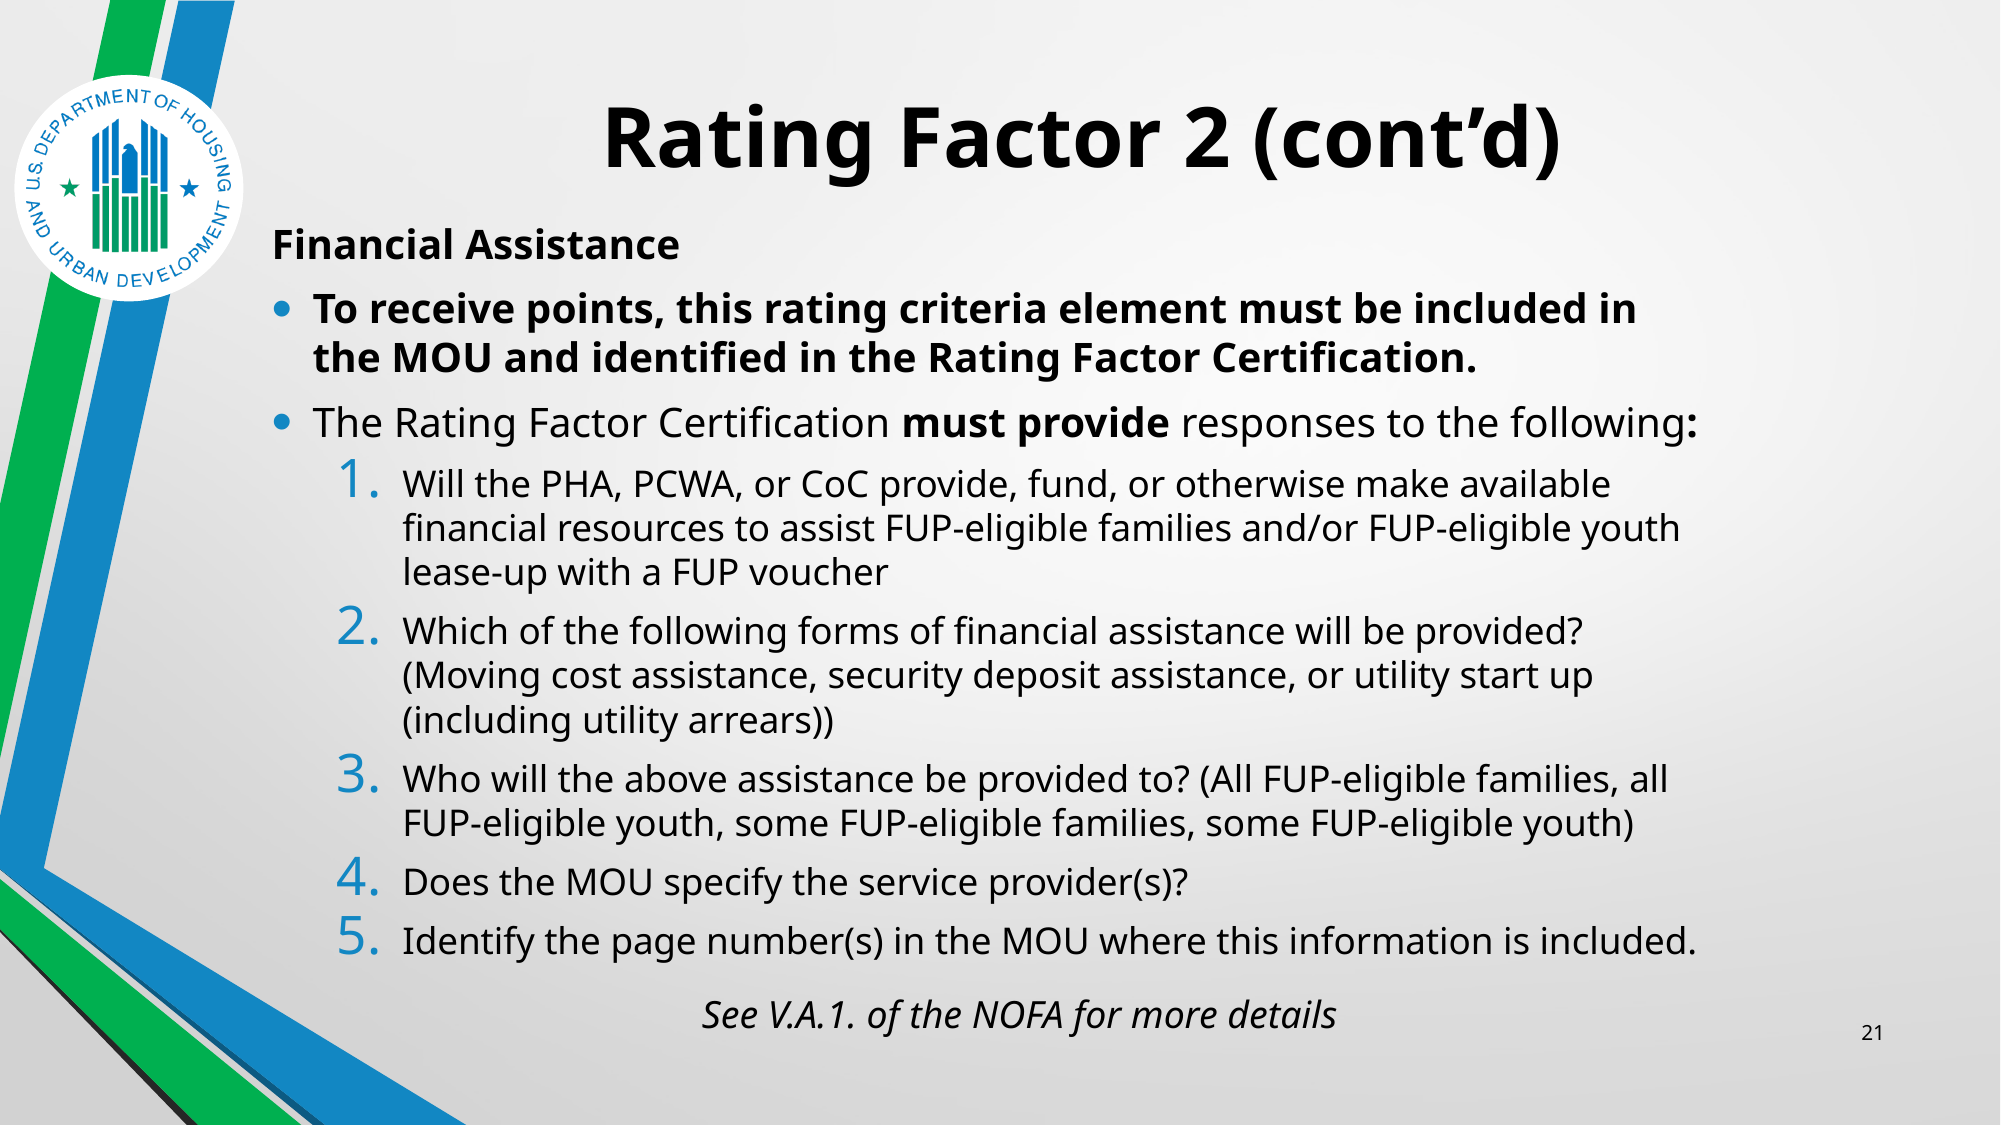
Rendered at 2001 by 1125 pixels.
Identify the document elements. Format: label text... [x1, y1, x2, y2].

text_box See V.A.1. of the NOFA for more details [687, 983, 1353, 1044]
slide_number 21 [1809, 1003, 1900, 1064]
list Financial Assistance To receive points, this rating criteria element must be included in the MOU and identified in the Rating Factor Certification. The Rating Factor Certification must provide responses to the following: Will the PHA, PCWA, or CoC provide, fund, or otherwise make available financial resources to assist FUP-eligible families and/or FUP-eligible youth lease-up with a FUP voucher Which of the following forms of financial assistance will be provided? (Moving cost assistance, security deposit assistance, or utility start up (including utility arrears)) Who will the above assistance be provided to? (All FUP-eligible families, all FUP-eligible youth, some FUP-eligible families, some FUP-eligible youth) Does the MOU specify the service provider(s)? Identify the page number(s) in the MOU where this information is included. [256, 197, 1725, 984]
picture [26, 89, 231, 287]
title Rating Factor 2 (cont’d) [239, 27, 1925, 241]
